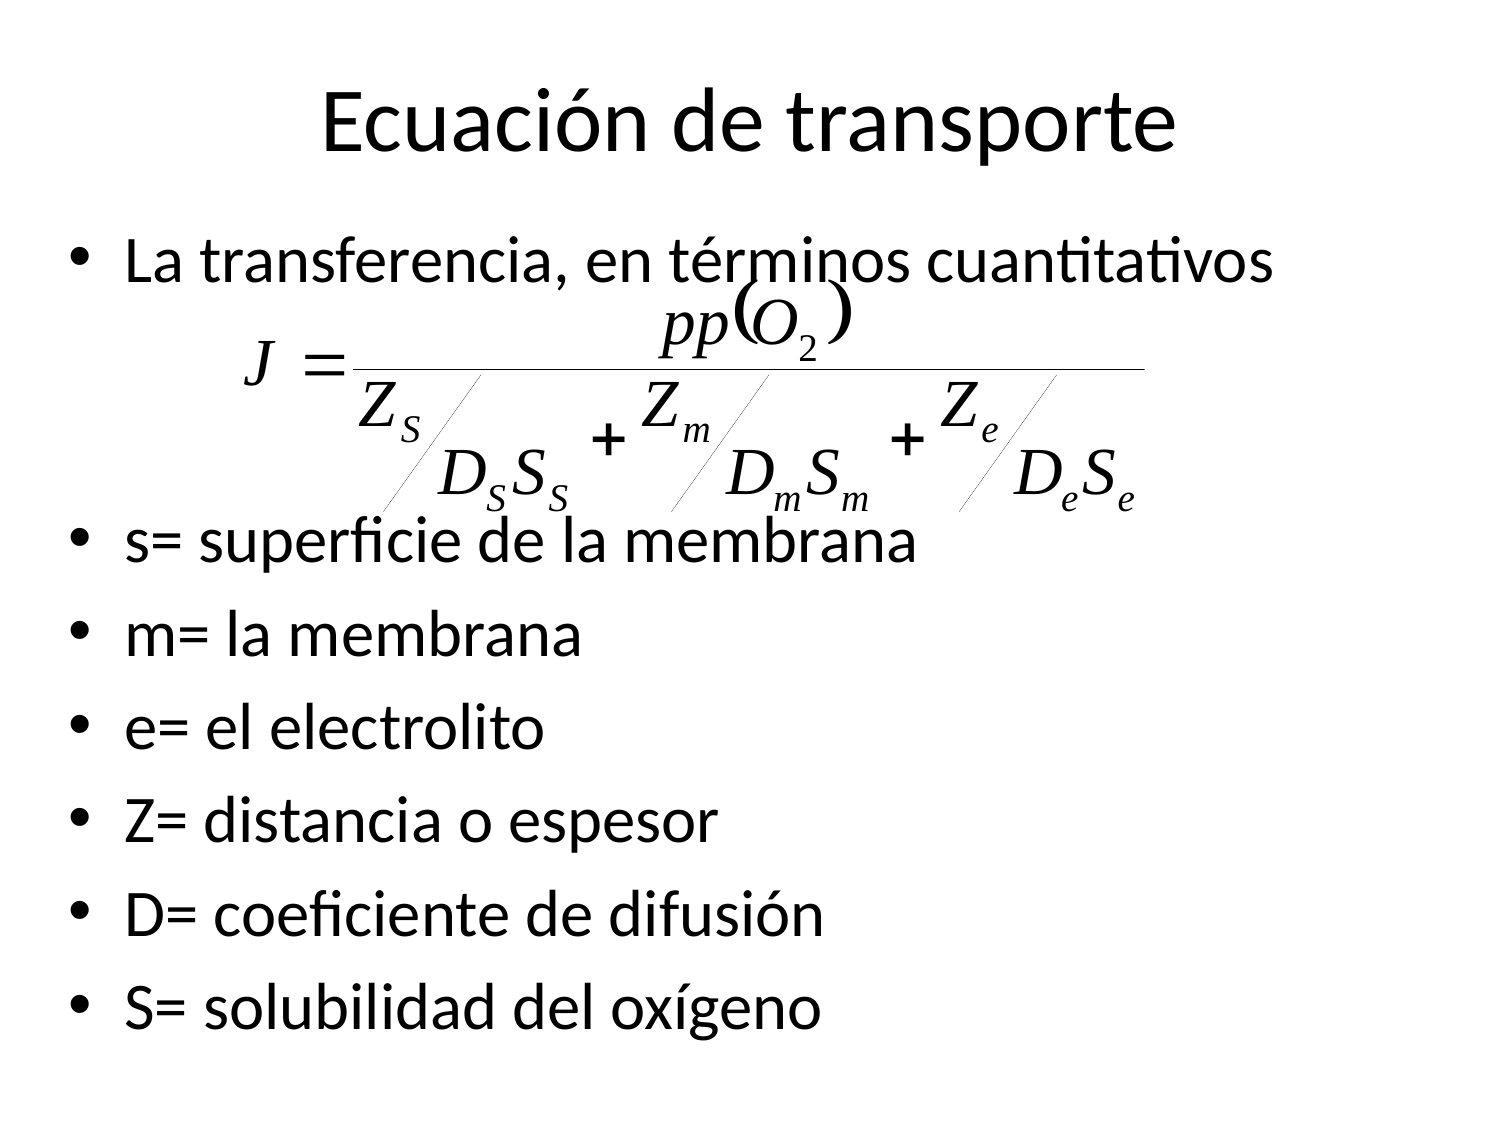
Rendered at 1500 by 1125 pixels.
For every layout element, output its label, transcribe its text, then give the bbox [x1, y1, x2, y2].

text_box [229, 278, 1162, 526]
list La transferencia, en términos cuantitativos s= superficie de la membrana m= la membrana e= el electrolito Z= distancia o espesor D= coeficiente de difusión S= solubilidad del oxígeno [53, 208, 1479, 1083]
title Ecuación de transporte [75, 45, 1425, 185]
